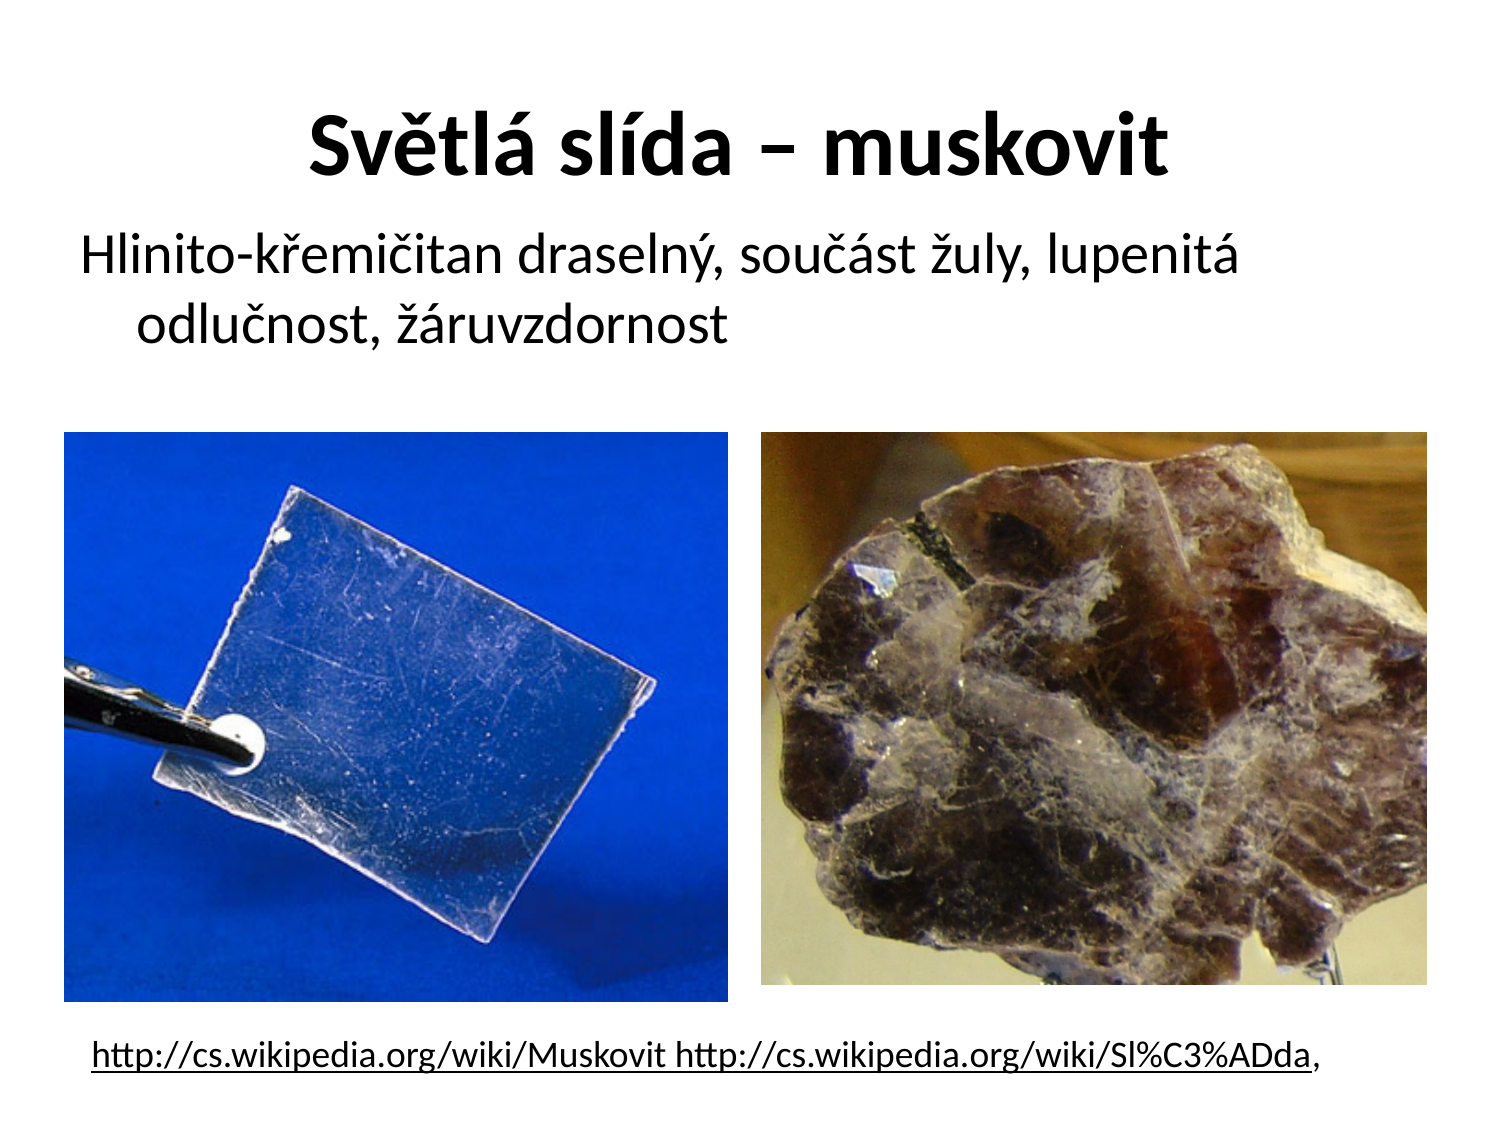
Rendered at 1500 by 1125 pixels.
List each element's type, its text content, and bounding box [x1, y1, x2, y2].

picture [761, 432, 1427, 986]
text_box http://cs.wikipedia.org/wiki/Muskovit http://cs.wikipedia.org/wiki/Sl%C3%ADda, [76, 1023, 1424, 1083]
list Hlinito-křemičitan draselný, součást žuly, lupenitá odlučnost, žáruvzdornost [64, 208, 1425, 409]
title Světlá slída – muskovit [75, 45, 1425, 208]
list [64, 432, 728, 1002]
